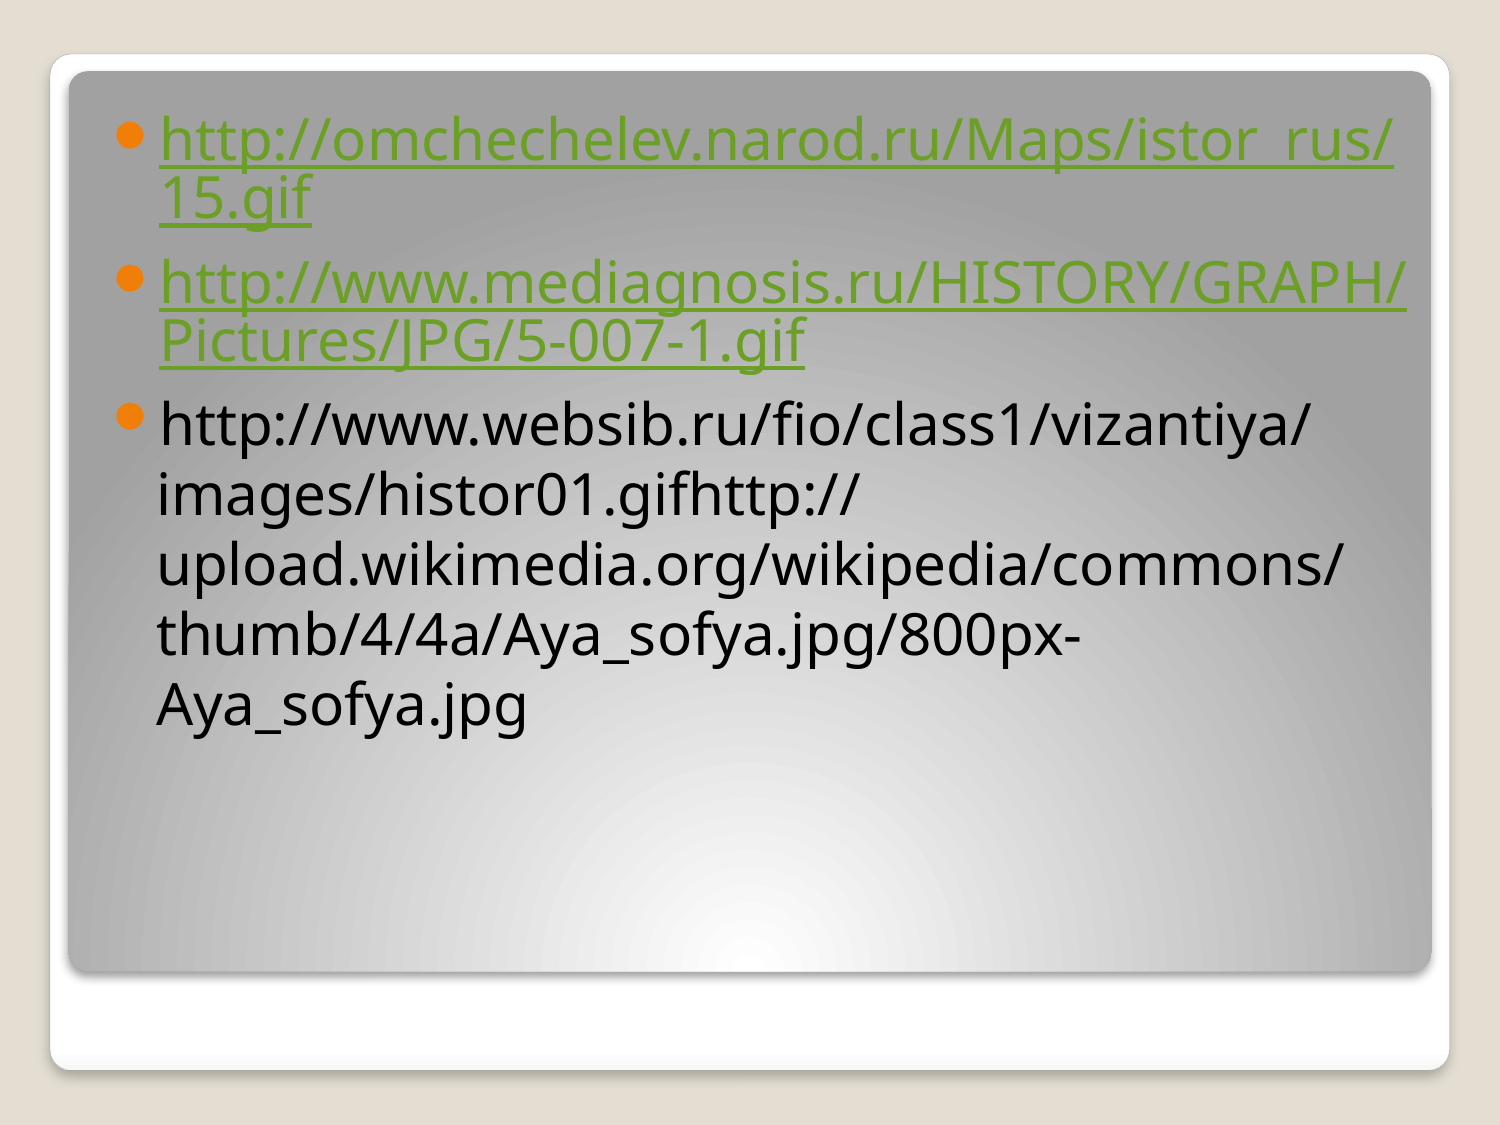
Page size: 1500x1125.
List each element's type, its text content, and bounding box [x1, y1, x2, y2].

list http://omchechelev.narod.ru/Maps/istor_rus/15.gif http://www.mediagnosis.ru/HISTORY/GRAPH/Pictures/JPG/5-007-1.gif http://www.websib.ru/fio/class1/vizantiya/images/histor01.gifhttp://upload.wikimedia.org/wikipedia/commons/thumb/4/4a/Aya_sofya.jpg/800px-Aya_sofya.jpg [82, 86, 1425, 774]
